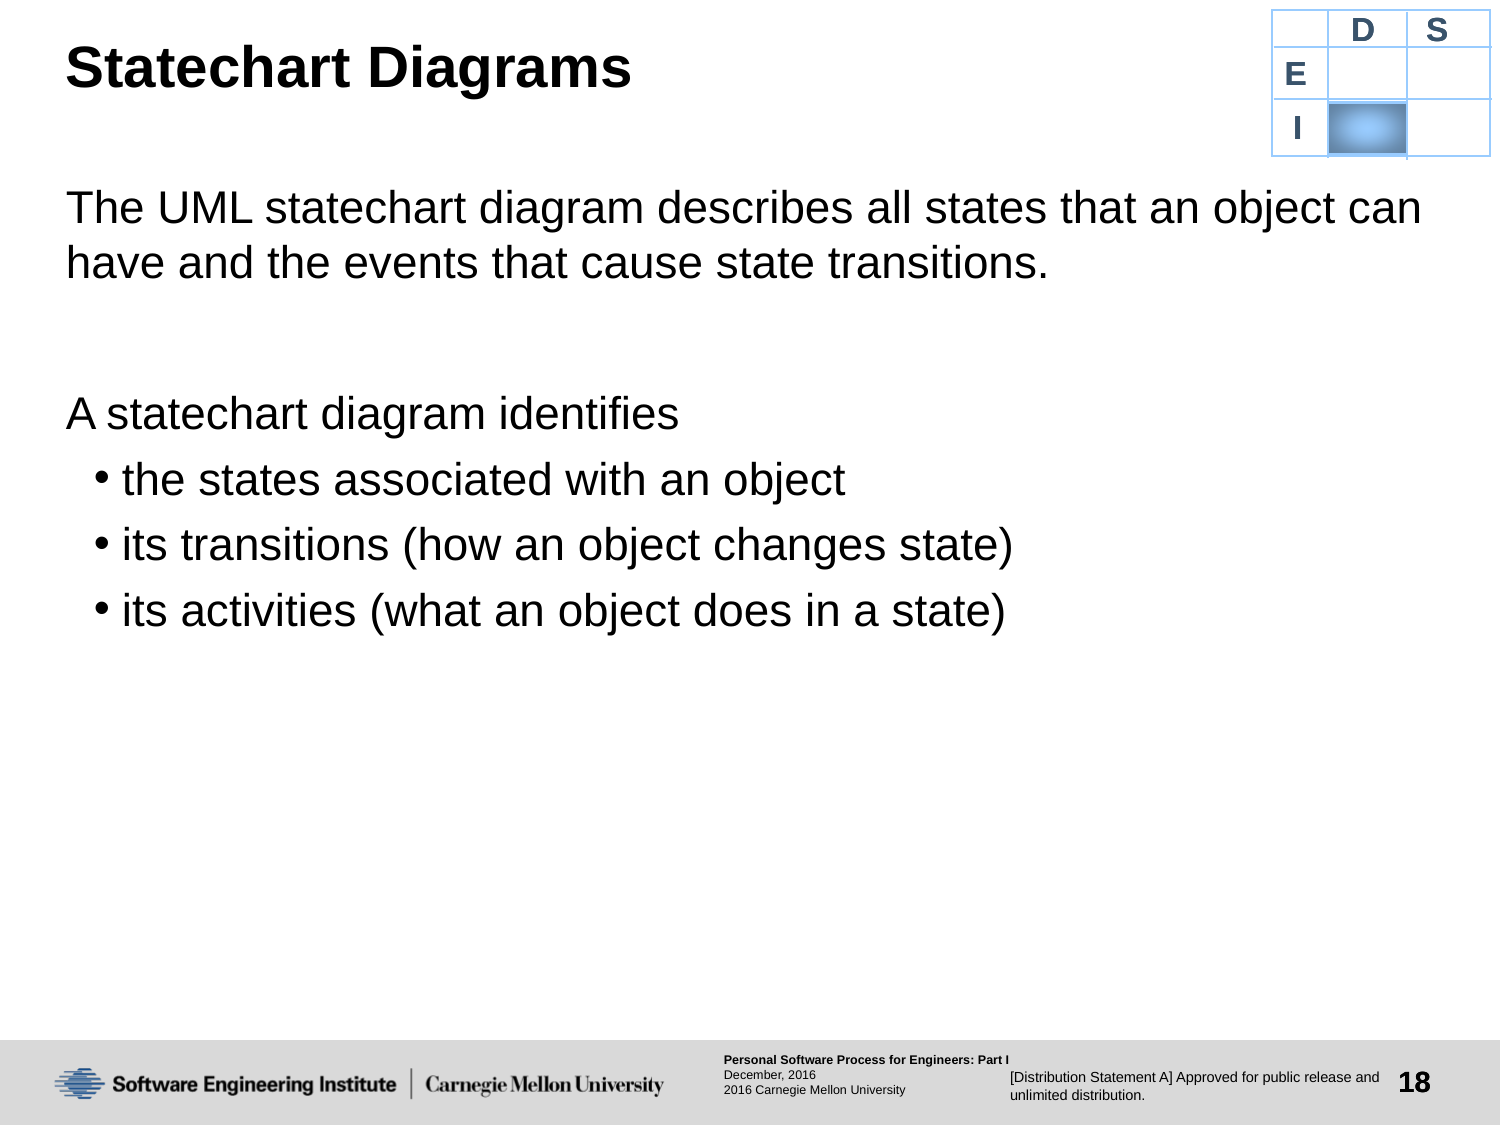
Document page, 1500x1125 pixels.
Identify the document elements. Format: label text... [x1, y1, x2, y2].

list The UML statechart diagram describes all states that an object can have and the events that cause state transitions. A statechart diagram identifies the states associated with an object its transitions (how an object changes state) its activities (what an object does in a state) [65, 177, 1431, 1000]
title Statechart Diagrams [65, 37, 1269, 148]
picture [1269, 1, 1496, 163]
picture [46, 1061, 673, 1104]
